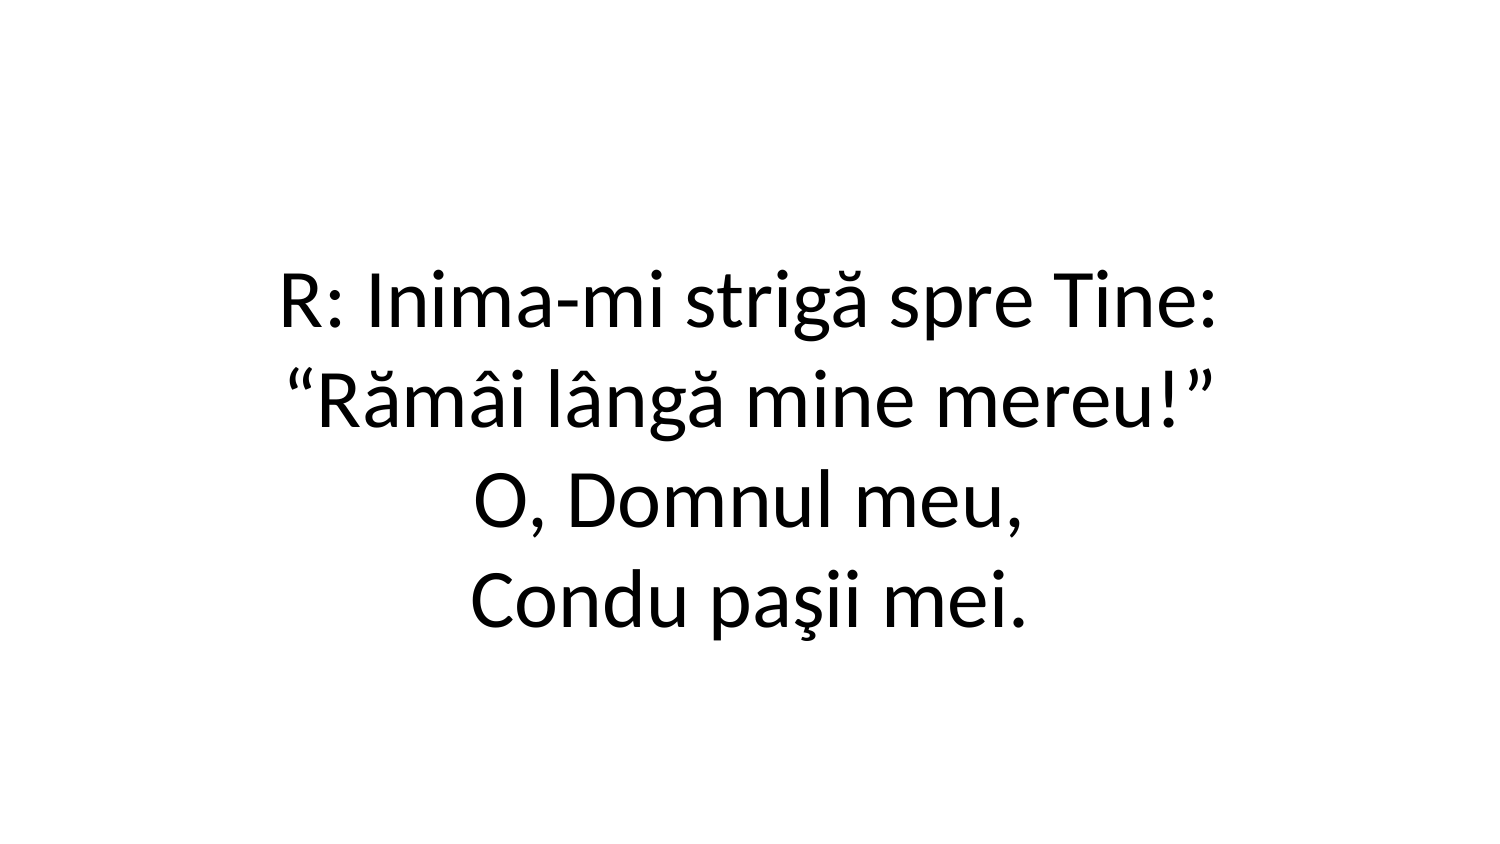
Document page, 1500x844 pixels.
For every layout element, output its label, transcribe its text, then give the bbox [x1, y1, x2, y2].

text_box R: Inima-mi strigă spre Tine: “Rămâi lângă mine mereu!” O, Domnul meu, Condu paşii mei. [264, 192, 1236, 652]
